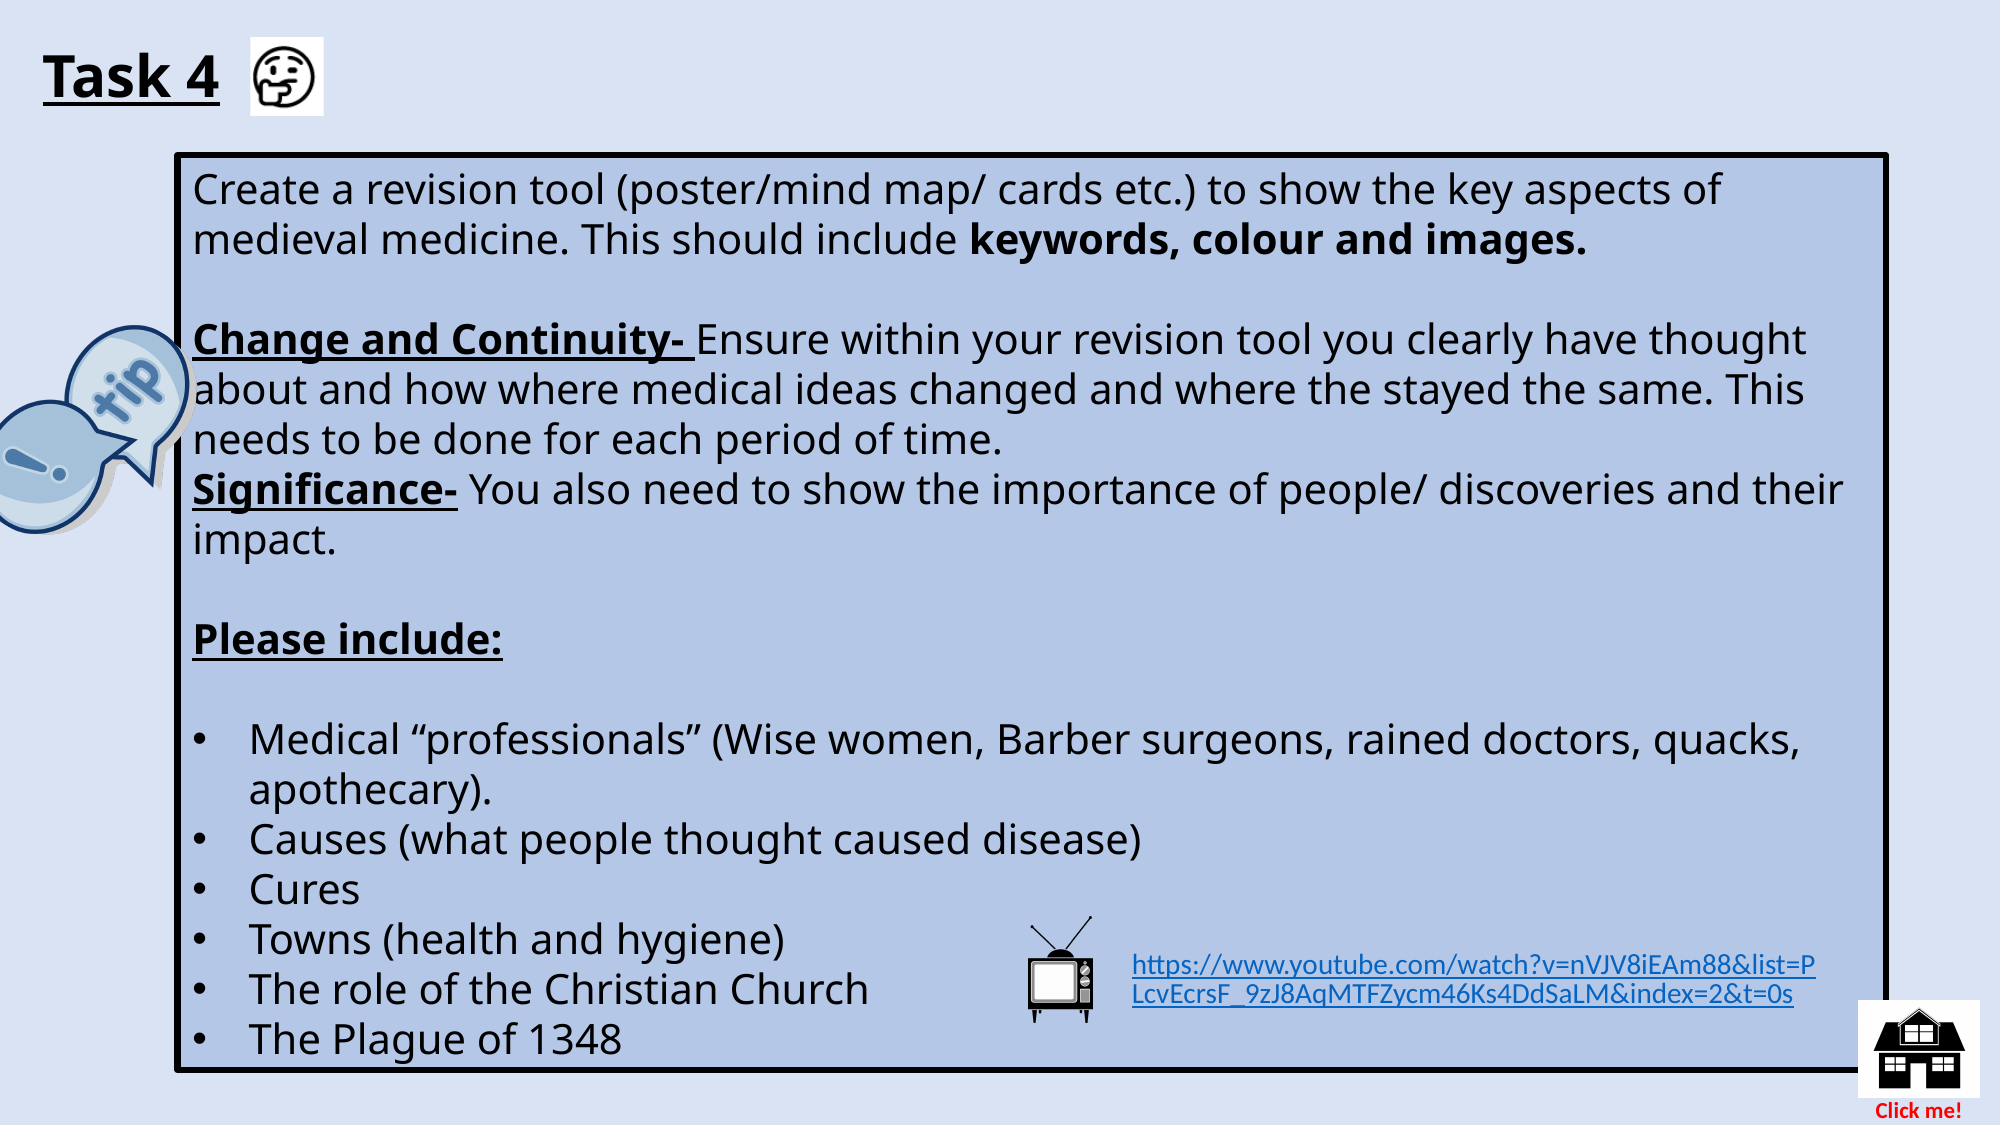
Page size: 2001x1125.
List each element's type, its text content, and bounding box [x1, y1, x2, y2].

text_box https://www.youtube.com/watch?v=nVJV8iEAm88&list=PLcvEcrsF_9zJ8AqMTFZycm46Ks4DdSaLM&index=2&t=0s [1117, 938, 1834, 988]
picture [0, 285, 227, 582]
text_box Task 4 [27, 31, 495, 117]
picture [250, 37, 324, 116]
picture [1858, 1000, 1980, 1098]
picture [1028, 916, 1093, 1023]
text_box Click me! [1858, 1098, 1980, 1125]
text_box Create a revision tool (poster/mind map/ cards etc.) to show the key aspects of medieval medicine. This should include keywords, colour and images. Change and Continuity- Ensure within your revision tool you clearly have thought about and how where medical ideas changed and where the stayed the same. This needs to be done for each period of time. Significance- You also need to show the importance of people/ discoveries and their impact. Please include: Medical “professionals” (Wise women, Barber surgeons, rained doctors, quacks, apothecary). Causes (what people thought caused disease) Cures Towns (health and hygiene) The role of the Christian Church The Plague of 1348 [177, 155, 1886, 1071]
